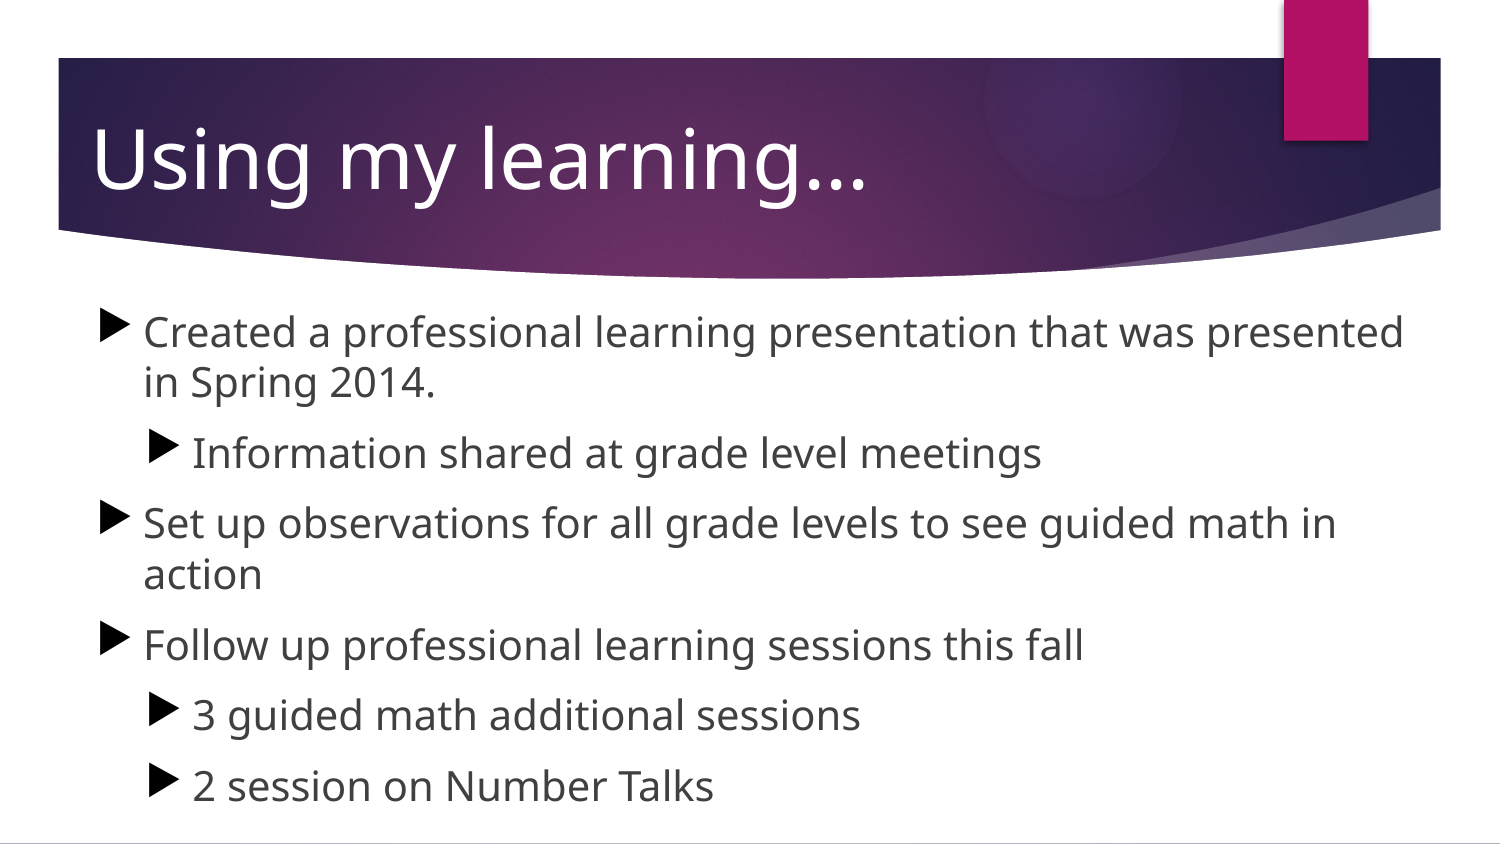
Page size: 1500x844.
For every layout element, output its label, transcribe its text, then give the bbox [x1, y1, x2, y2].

list Created a professional learning presentation that was presented in Spring 2014. Information shared at grade level meetings Set up observations for all grade levels to see guided math in action Follow up professional learning sessions this fall 3 guided math additional sessions 2 session on Number Talks [75, 290, 1425, 808]
title Using my learning... [75, 80, 1425, 222]
